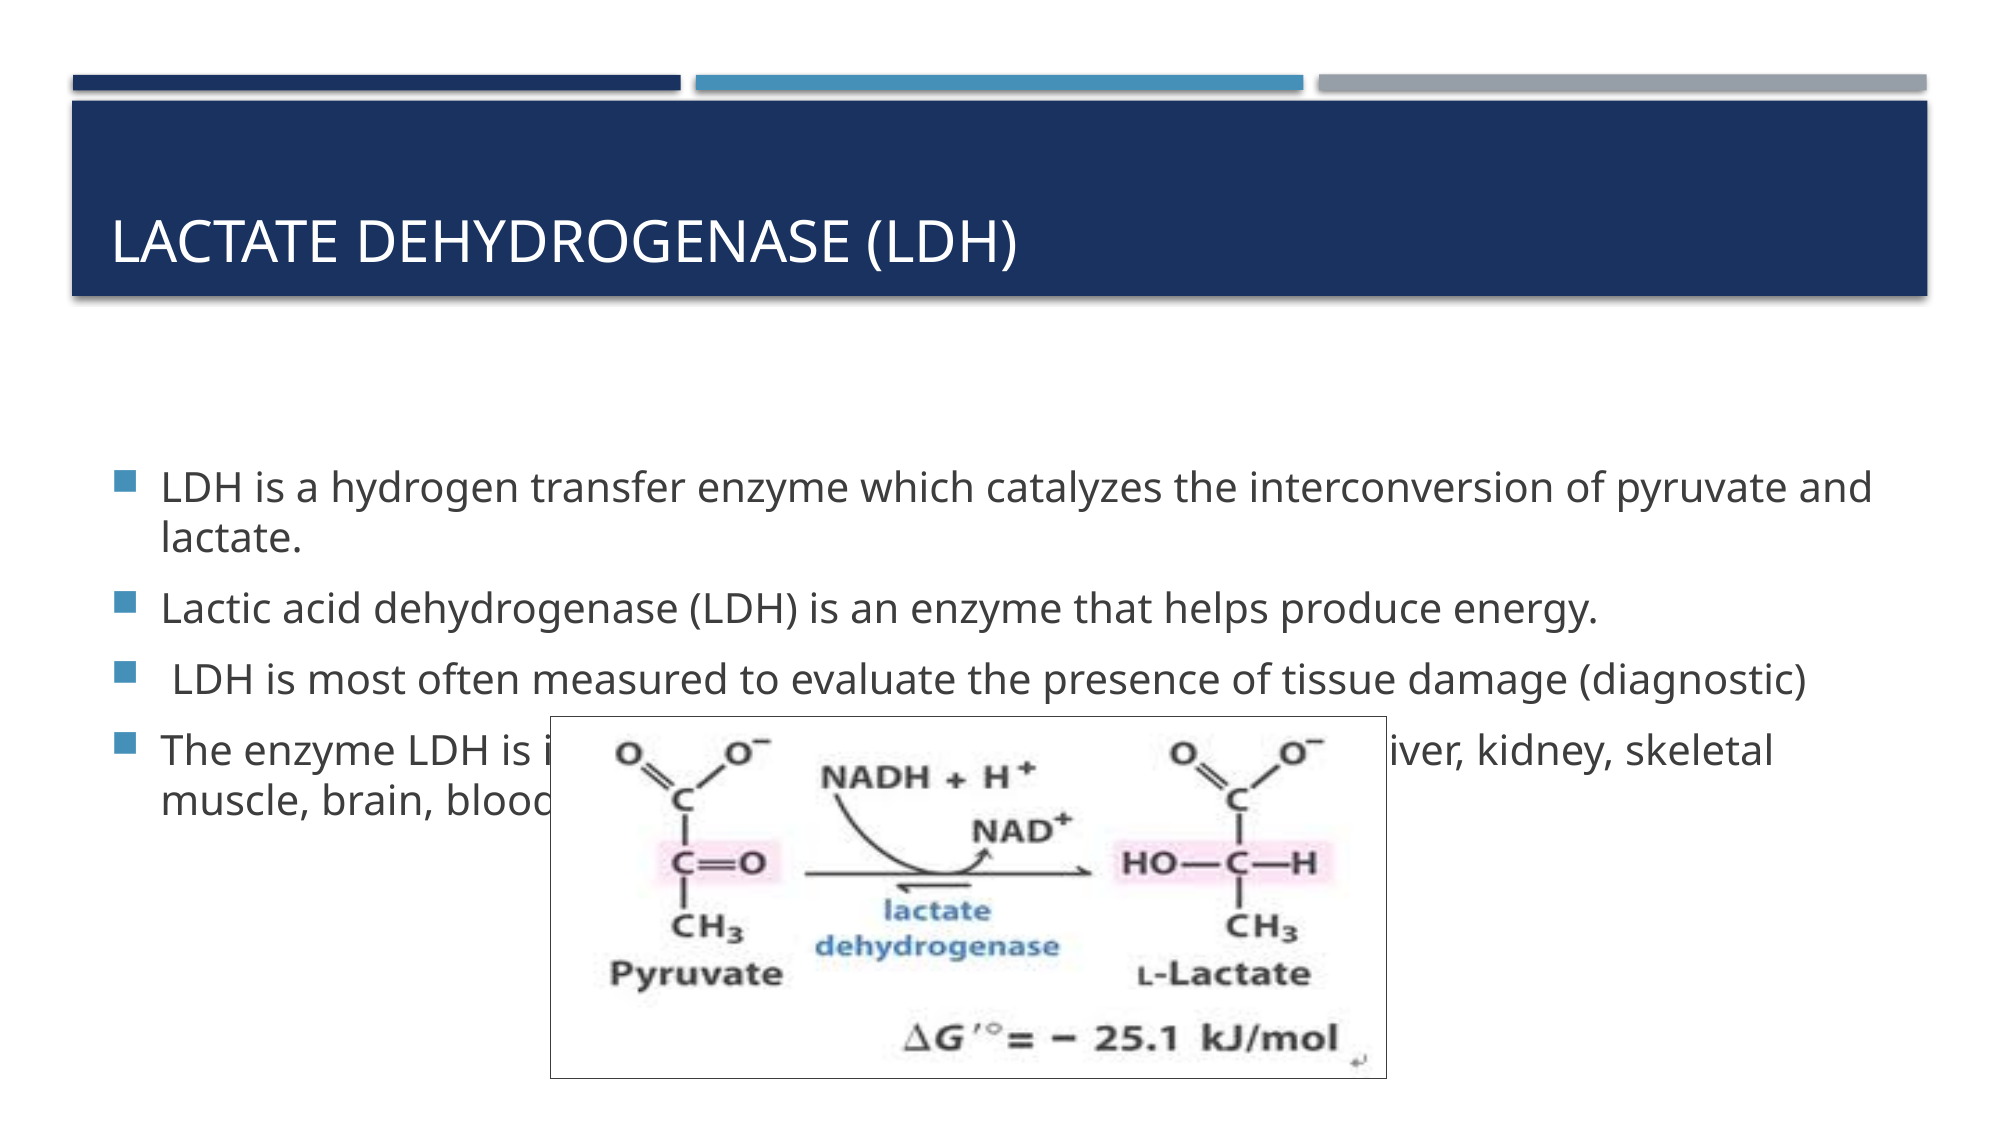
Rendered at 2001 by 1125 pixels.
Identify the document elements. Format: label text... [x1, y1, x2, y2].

list LDH is a hydrogen transfer enzyme which catalyzes the interconversion of pyruvate and lactate. Lactic acid dehydrogenase (LDH) is an enzyme that helps produce energy. LDH is most often measured to evaluate the presence of tissue damage (diagnostic) The enzyme LDH is in many body tissues, especially the heart, liver, kidney, skeletal muscle, brain, blood cells, and lungs. [95, 453, 1905, 1057]
picture [549, 715, 1387, 1079]
title LACTATE DEHYDROGENASE (LDH) [95, 115, 1905, 282]
